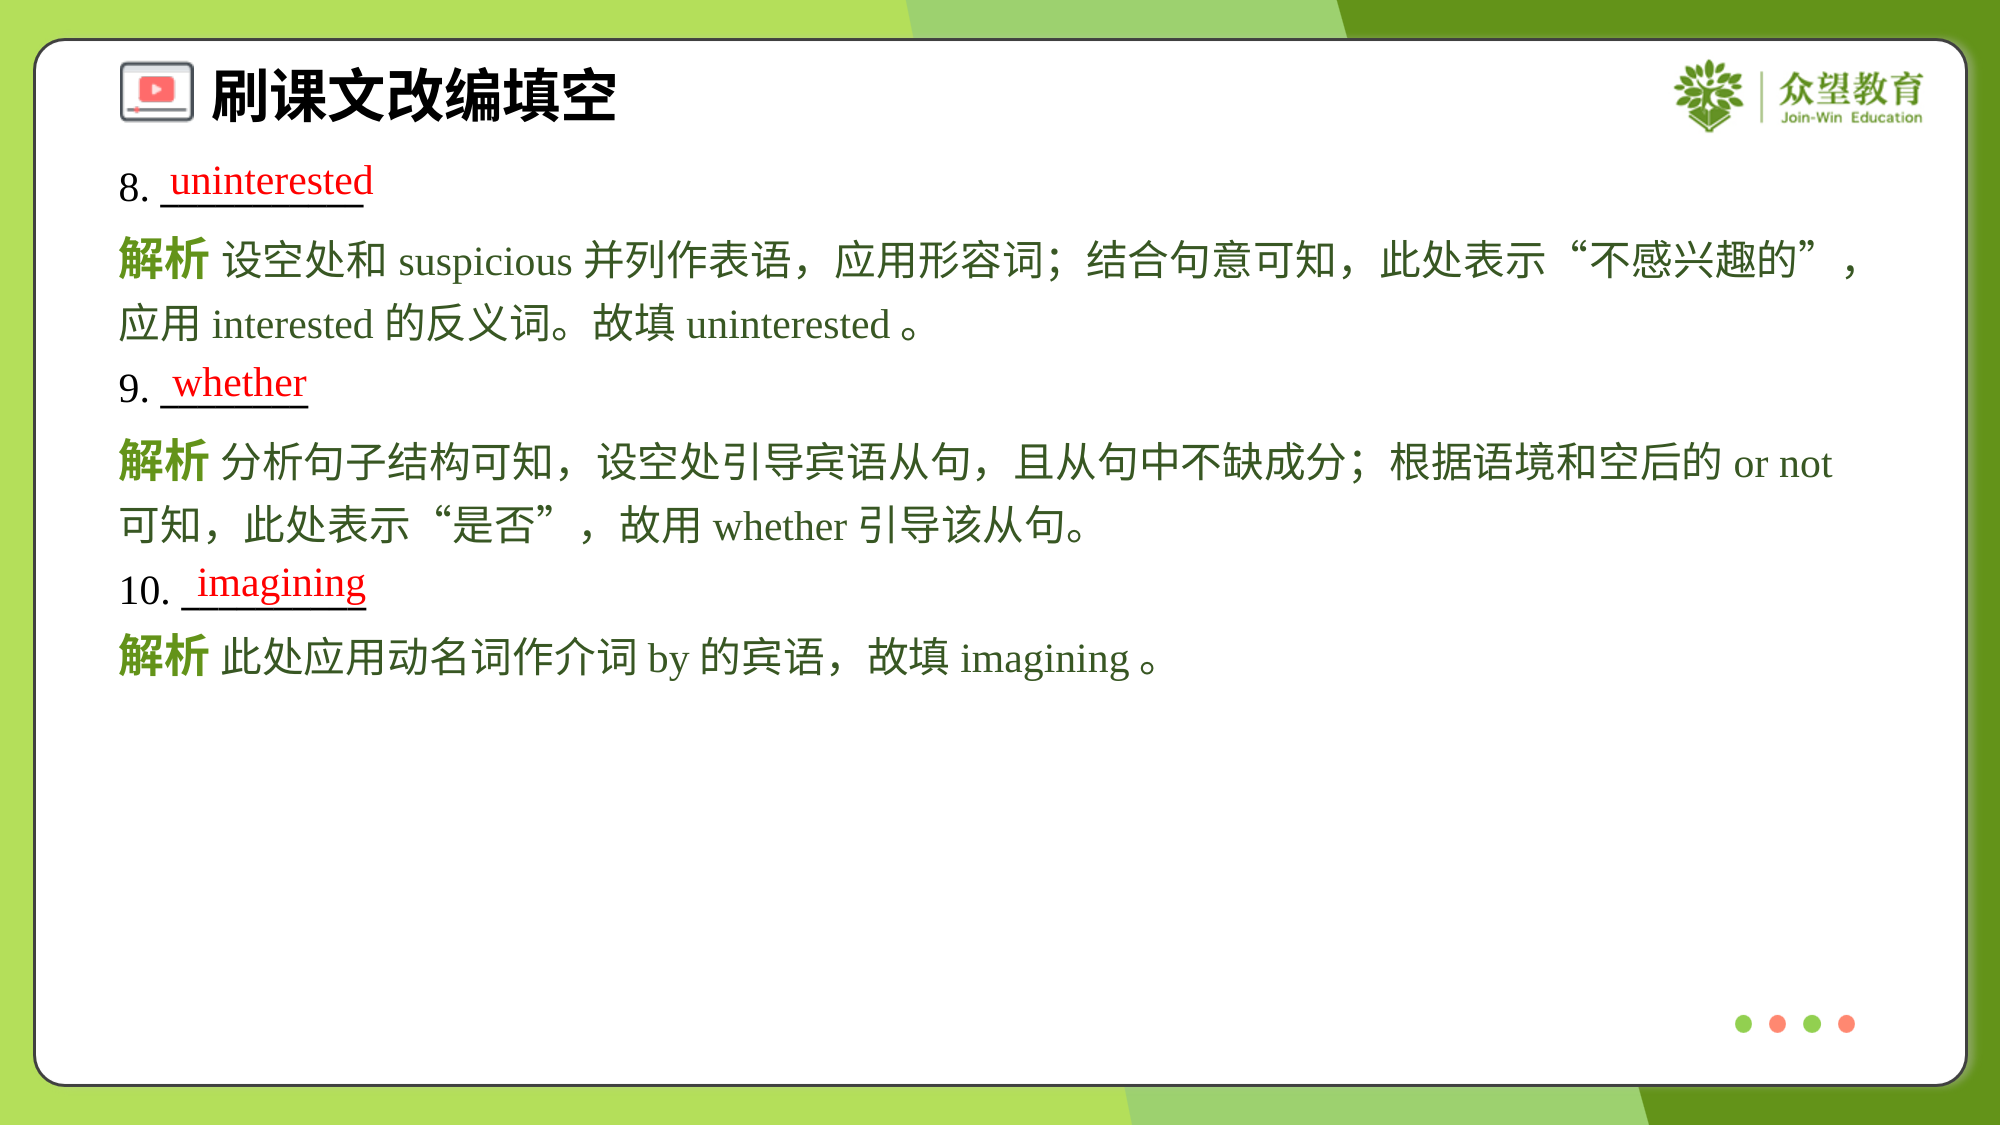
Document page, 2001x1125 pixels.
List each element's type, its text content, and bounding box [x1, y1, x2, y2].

text_box 解析 分析句子结构可知，设空处引导宾语从句，且从句中不缺成分；根据语境和空后的or not可知，此处表示“是否”，故用whether引导该从句。 [118, 417, 1883, 545]
text_box 解析 设空处和suspicious并列作表语，应用形容词；结合句意可知，此处表示“不感兴趣的”，应用interested的反义词。故填uninterested。 [118, 215, 1883, 343]
text_box 8. ___________ [118, 146, 1883, 204]
text_box uninterested [165, 140, 379, 199]
picture [0, 0, 2000, 1125]
text_box 10. __________ [118, 550, 1883, 608]
text_box imagining [192, 542, 371, 600]
text_box 解析 此处应用动名词作介词by的宾语，故填imagining。 [118, 613, 1883, 676]
text_box whether [167, 342, 312, 400]
text_box 9. ________ [118, 348, 1883, 406]
